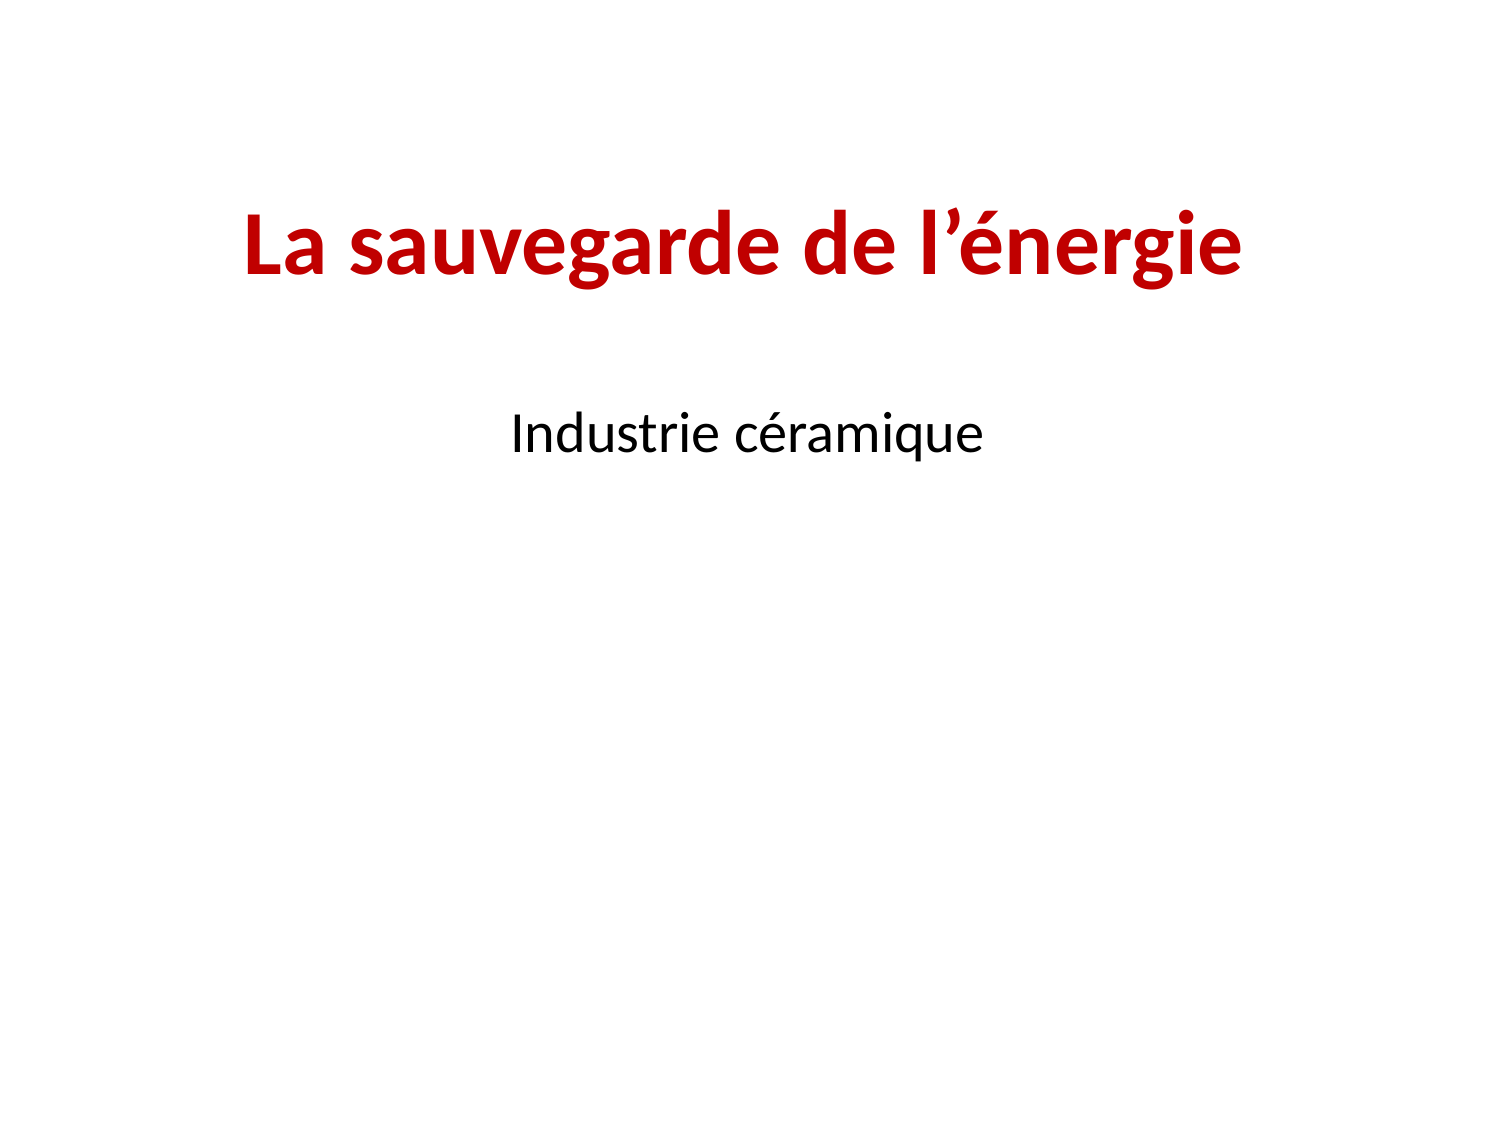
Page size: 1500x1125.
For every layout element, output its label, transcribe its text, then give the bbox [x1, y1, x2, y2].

title La sauvegarde de l’énergie [117, 117, 1393, 359]
subtitle Industrie céramique [222, 386, 1273, 675]
